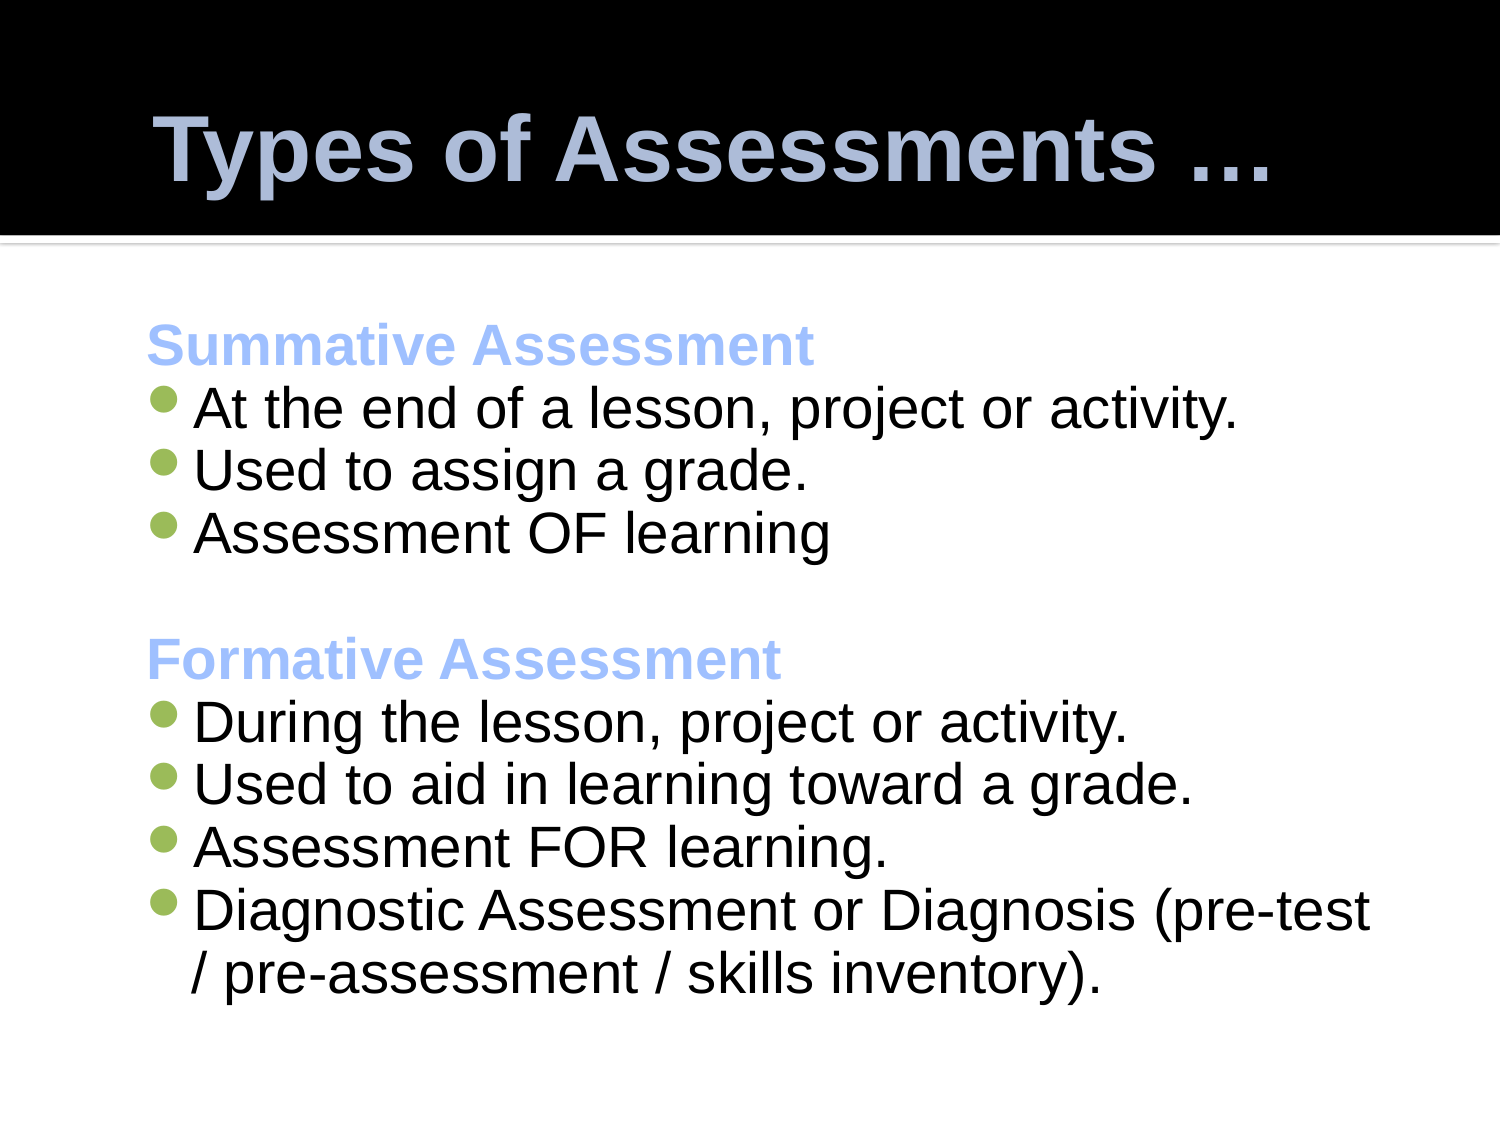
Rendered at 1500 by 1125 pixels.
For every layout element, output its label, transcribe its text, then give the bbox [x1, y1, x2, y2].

title Types of Assessments … [137, 75, 1388, 213]
list Summative Assessment At the end of a lesson, project or activity. Used to assign a grade. Assessment OF learning Formative Assessment During the lesson, project or activity. Used to aid in learning toward a grade. Assessment FOR learning. Diagnostic Assessment or Diagnosis (pre-test / pre-assessment / skills inventory). [137, 299, 1388, 1025]
